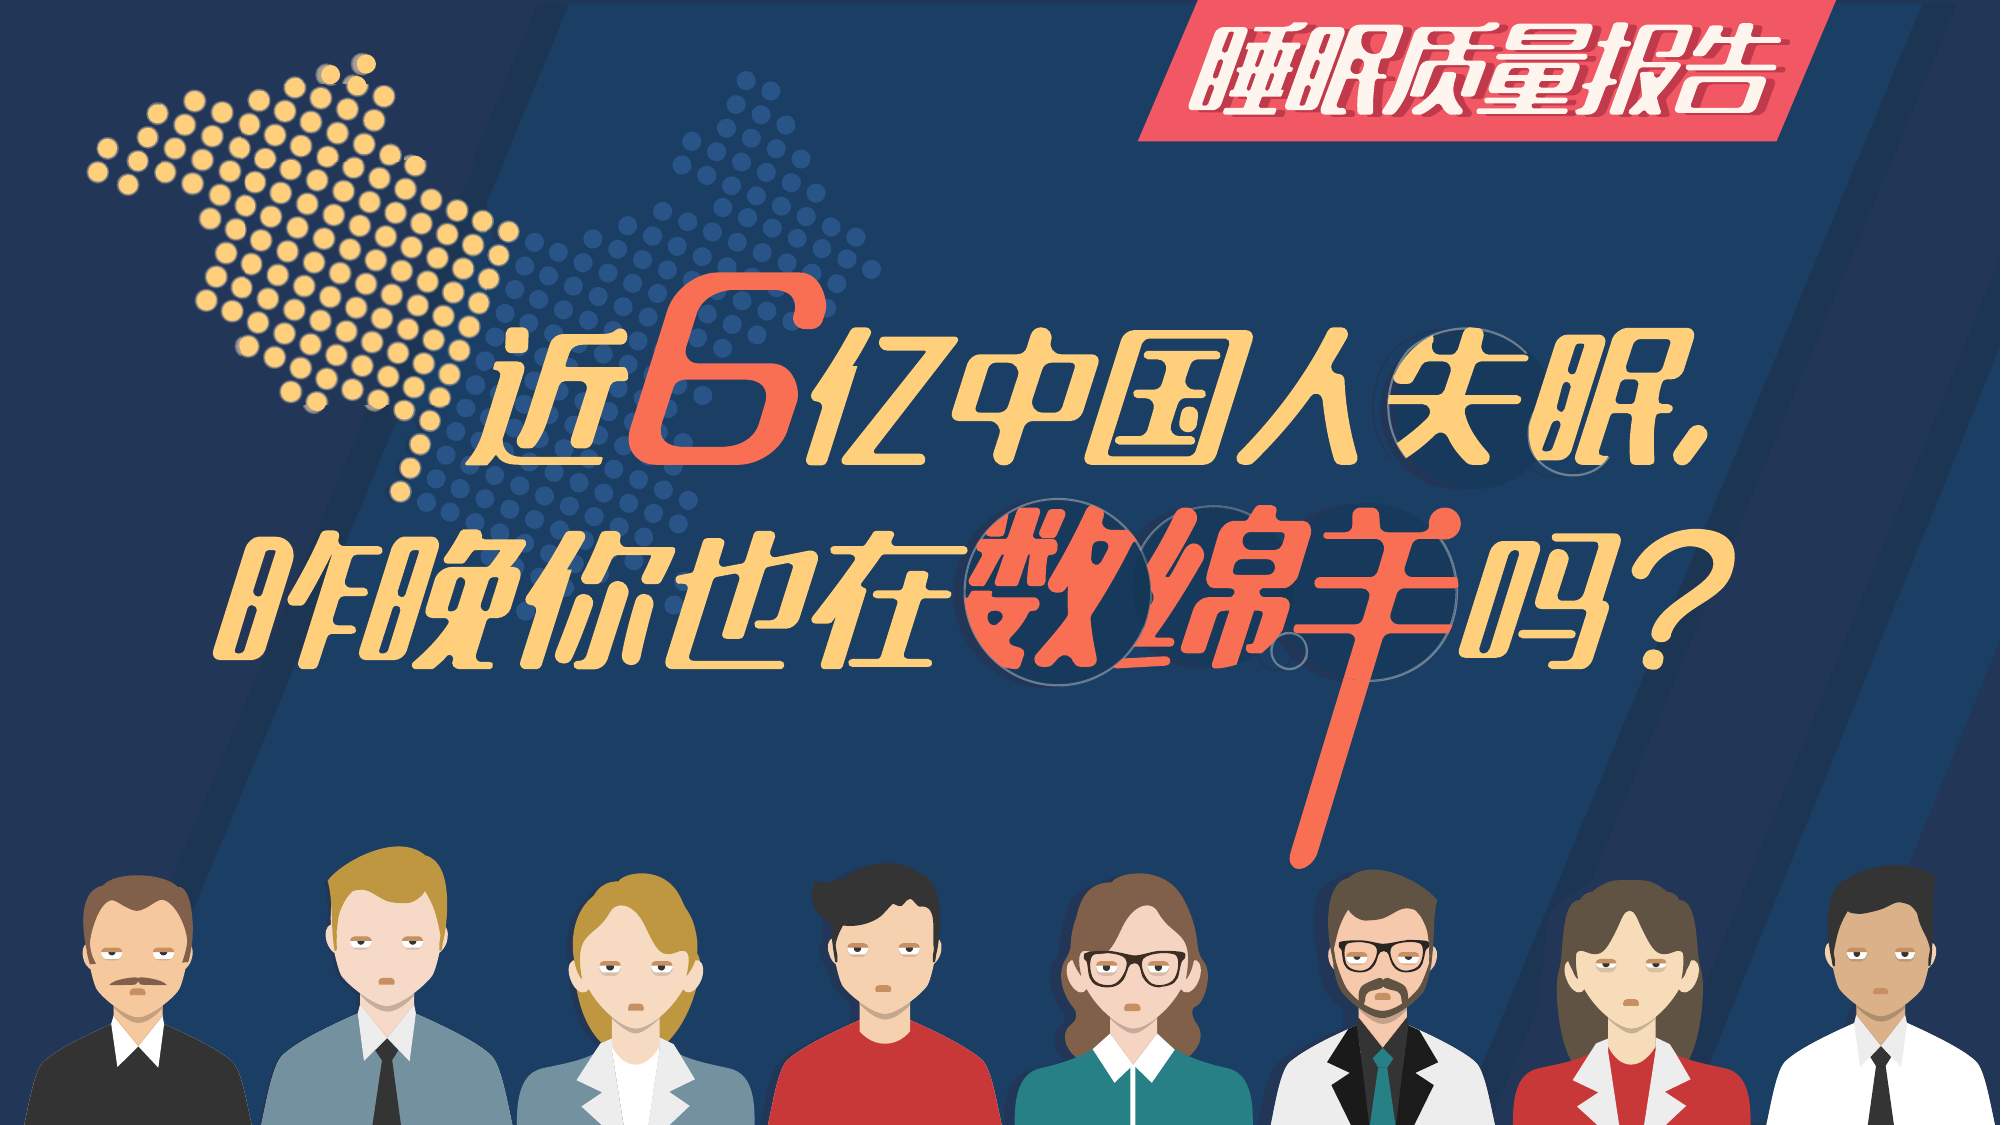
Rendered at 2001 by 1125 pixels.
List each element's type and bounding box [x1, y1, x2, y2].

text_box [0, 0, 2000, 1125]
text_box [1766, 859, 1995, 1125]
text_box [1512, 879, 1751, 1125]
text_box [211, 529, 963, 670]
text_box [767, 853, 1002, 1125]
text_box [1270, 869, 1496, 1125]
text_box [1014, 869, 1253, 1125]
text_box [464, 272, 1649, 466]
text_box [24, 870, 252, 1125]
text_box [963, 497, 1649, 869]
text_box [1649, 257, 2000, 1123]
text_box [84, 53, 883, 623]
text_box [261, 830, 513, 1125]
text_box [516, 864, 755, 1125]
text_box [1137, 0, 1837, 142]
